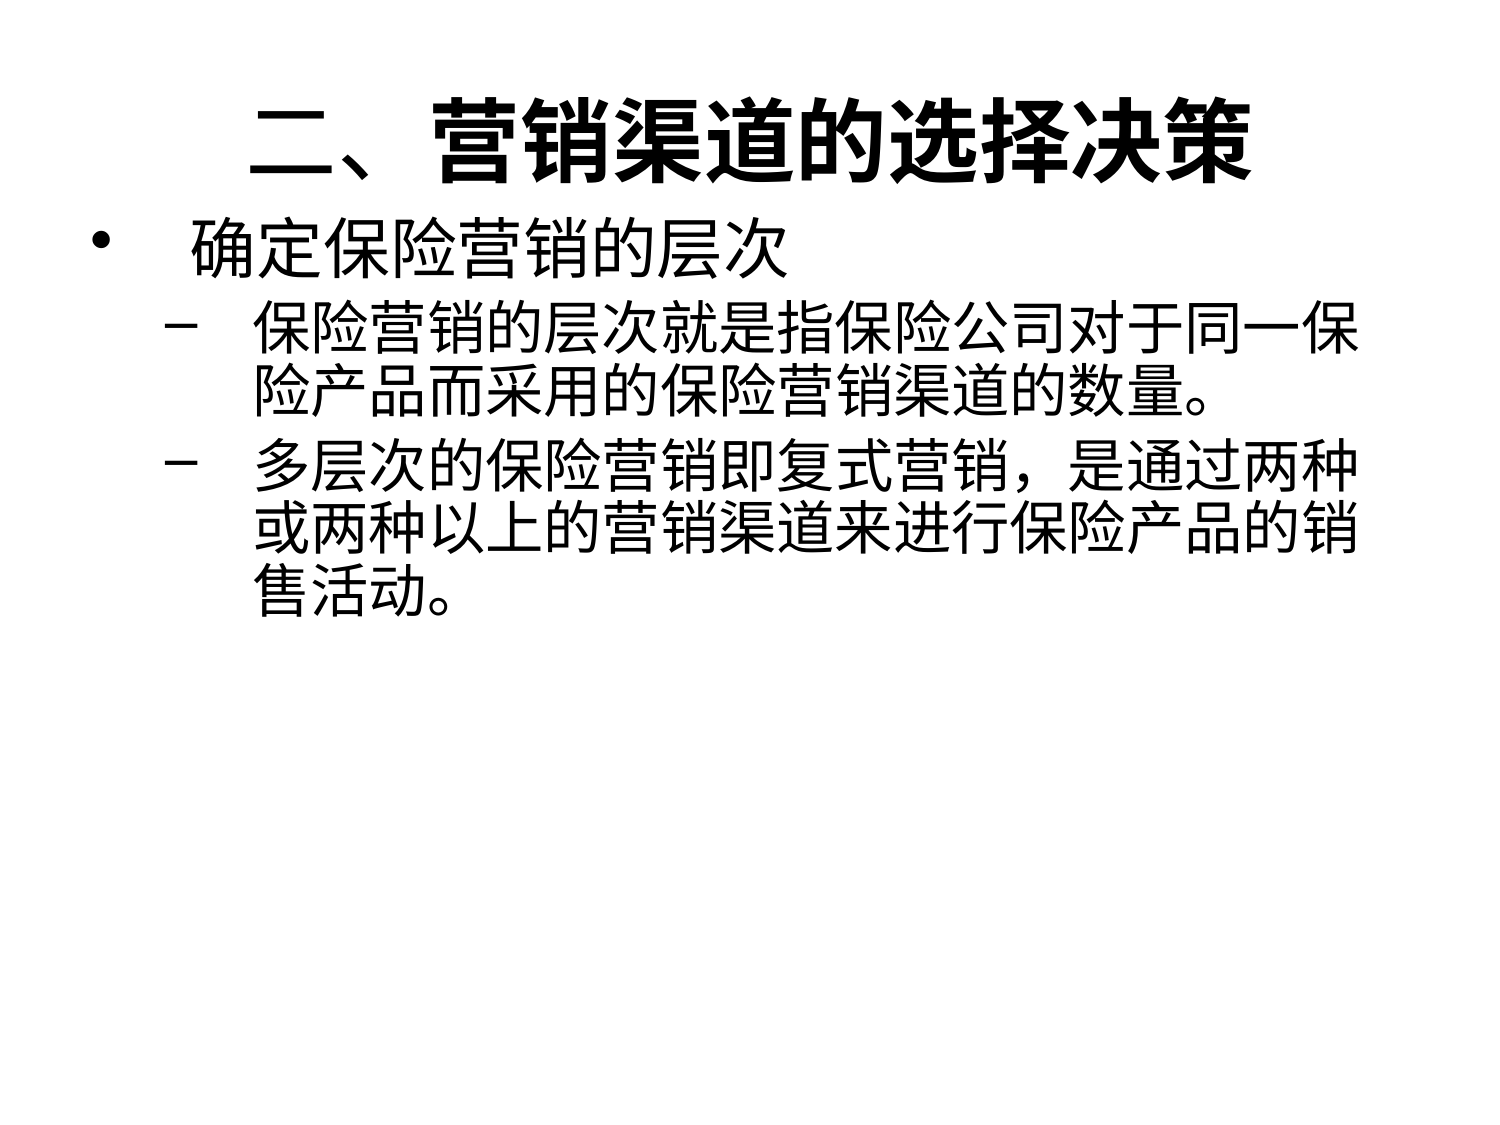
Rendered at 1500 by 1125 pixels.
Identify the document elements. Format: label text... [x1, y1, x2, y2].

title 二、营销渠道的选择决策 [75, 45, 1425, 208]
list 确定保险营销的层次 保险营销的层次就是指保险公司对于同一保险产品而采用的保险营销渠道的数量。 多层次的保险营销即复式营销，是通过两种或两种以上的营销渠道来进行保险产品的销售活动。 [75, 208, 1425, 1094]
